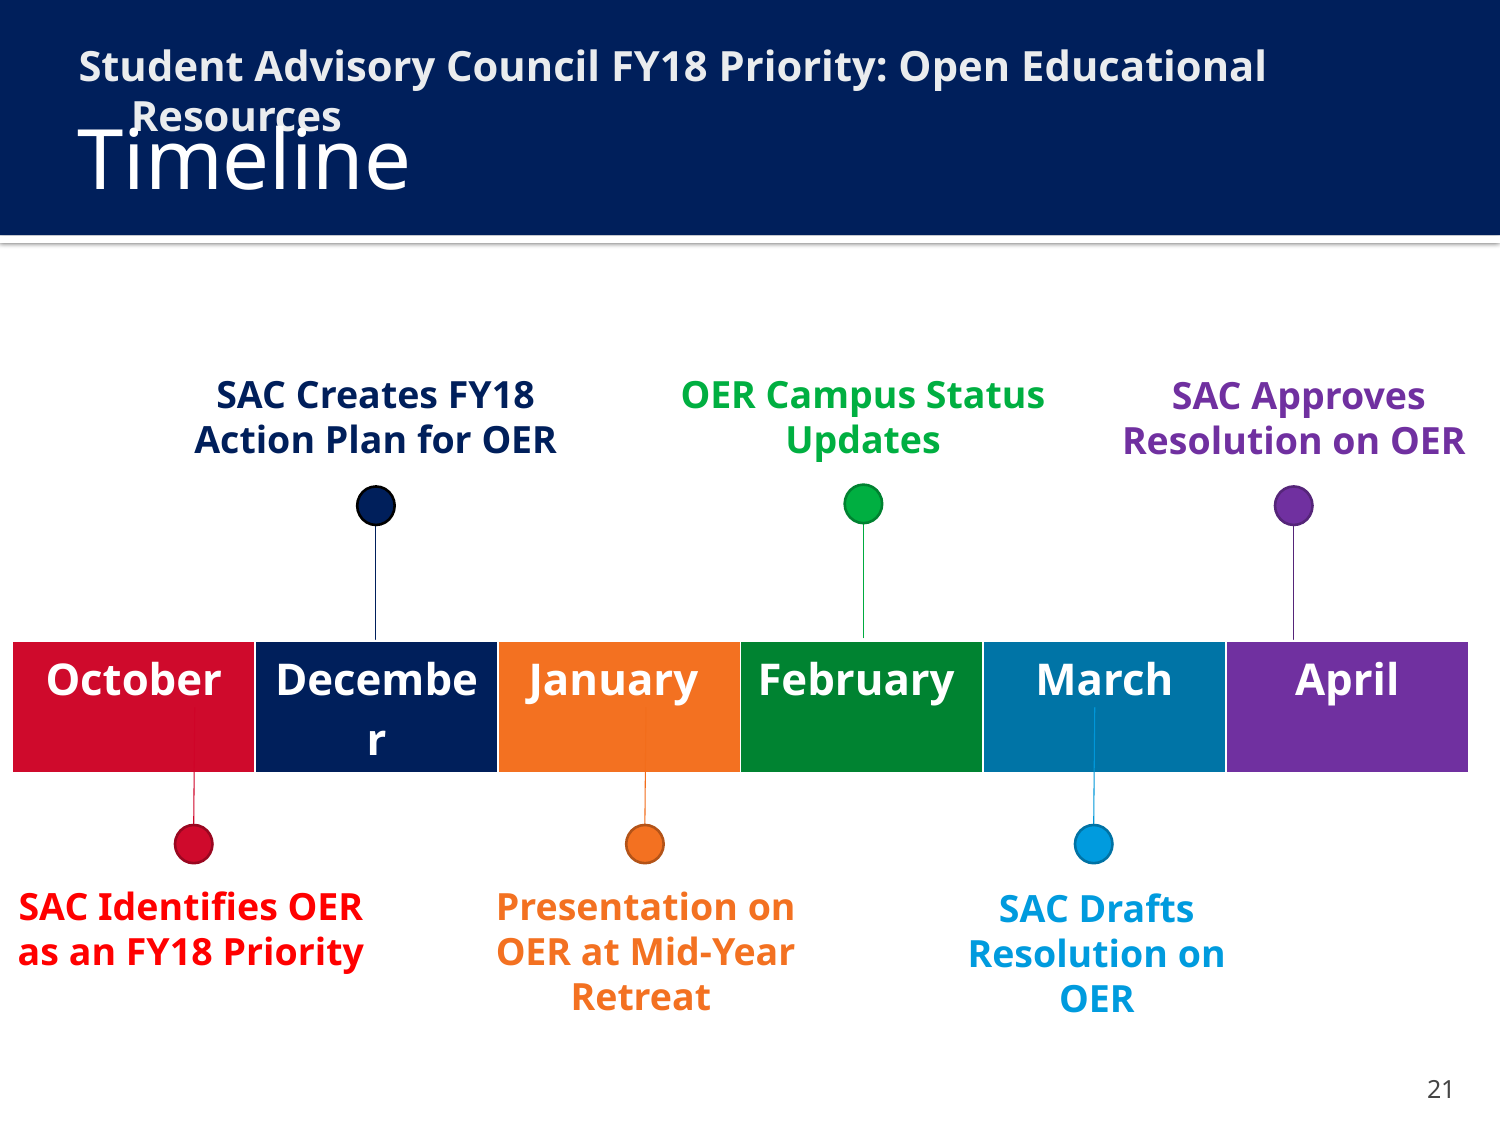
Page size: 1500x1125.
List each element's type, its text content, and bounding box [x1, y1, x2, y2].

table_header March [984, 642, 1225, 772]
text_box SAC Approves Resolution on OER [1098, 364, 1500, 470]
text_box Presentation on OER at Mid-Year Retreat [441, 875, 850, 1026]
table_header January [499, 642, 740, 772]
text_box SAC Drafts Resolution on OER [912, 877, 1282, 1027]
table_header October [13, 642, 254, 772]
list Student Advisory Council FY18 Priority: Open Educational Resources [49, 24, 1451, 101]
text_box SAC Creates FY18 Action Plan for OER [174, 363, 577, 469]
text_box [840, 480, 887, 527]
text_box [171, 821, 217, 868]
table_header April [1227, 642, 1468, 772]
text_box OER Campus Status Updates [662, 363, 1065, 469]
table_header December [256, 642, 497, 772]
text_box [1271, 482, 1317, 529]
table_header February [741, 642, 982, 772]
title Timeline [62, 87, 1438, 226]
text_box [1071, 821, 1117, 868]
text_box SAC Identifies OER as an FY18 Priority [0, 875, 382, 981]
text_box [353, 482, 399, 529]
text_box [622, 821, 668, 868]
